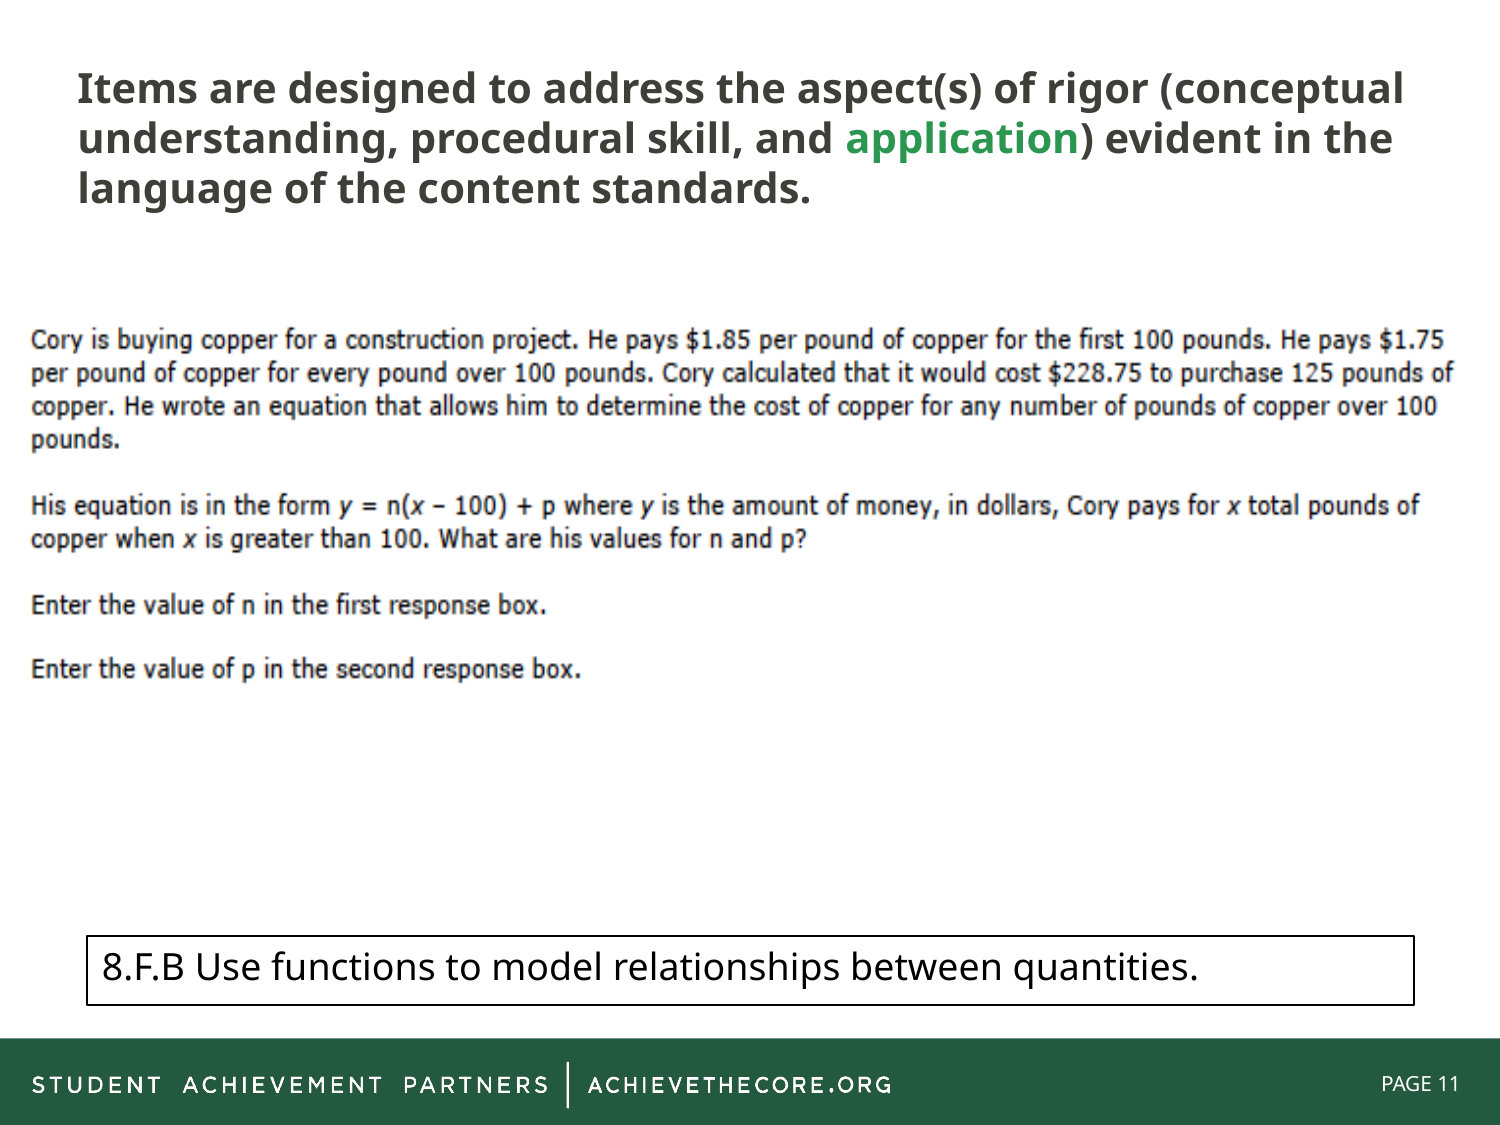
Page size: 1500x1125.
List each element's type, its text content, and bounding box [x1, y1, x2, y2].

text_box 8.F.B Use functions to model relationships between quantities. [86, 935, 1415, 1006]
picture [19, 320, 1481, 693]
picture [12, 1055, 911, 1112]
title Items are designed to address the aspect(s) of rigor (conceptual understanding, procedural skill, and application) evident in the language of the content standards. [62, 45, 1440, 229]
